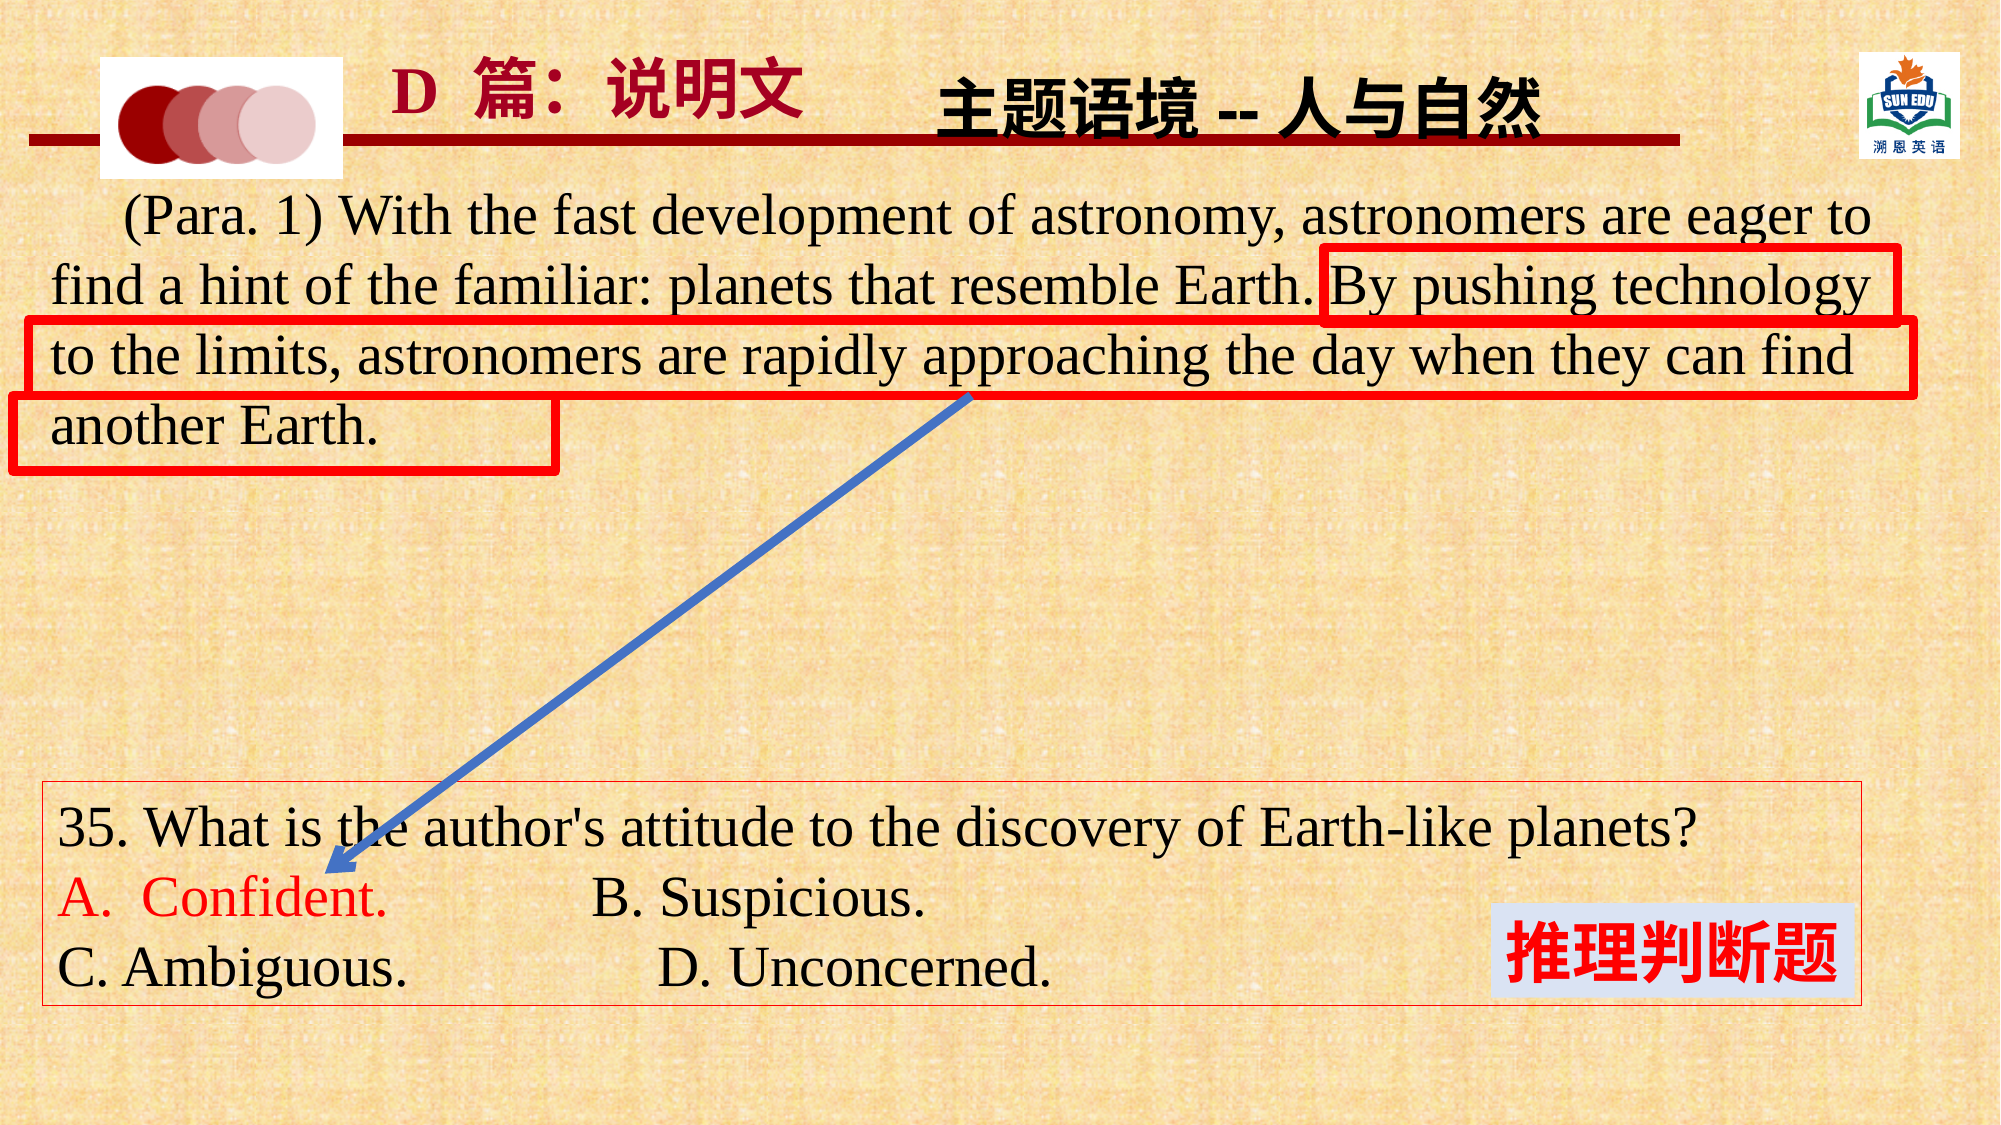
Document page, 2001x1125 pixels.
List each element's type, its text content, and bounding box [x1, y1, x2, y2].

picture [0, 0, 2001, 1125]
text_box [1323, 247, 1898, 324]
text_box [12, 395, 324, 472]
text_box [324, 395, 972, 874]
text_box [28, 320, 1914, 396]
text_box 主题语境--人与自然 [819, 19, 2000, 155]
text_box 推理判断题 [1491, 903, 1855, 998]
text_box (Para. 1) With the fast development of astronomy, astronomers are eager to find a hint of the familiar: planets that resemble Earth. By pushing technology to the limits, astronomers are rapidly approaching the day when they can find another Earth. [35, 168, 1921, 464]
text_box D 篇：说明文 [376, 39, 819, 135]
text_box 35. What is the author's attitude to the discovery of Earth-like planets? Confident. B. Suspicious. C. Ambiguous. D. Unconcerned. [42, 781, 1862, 1006]
